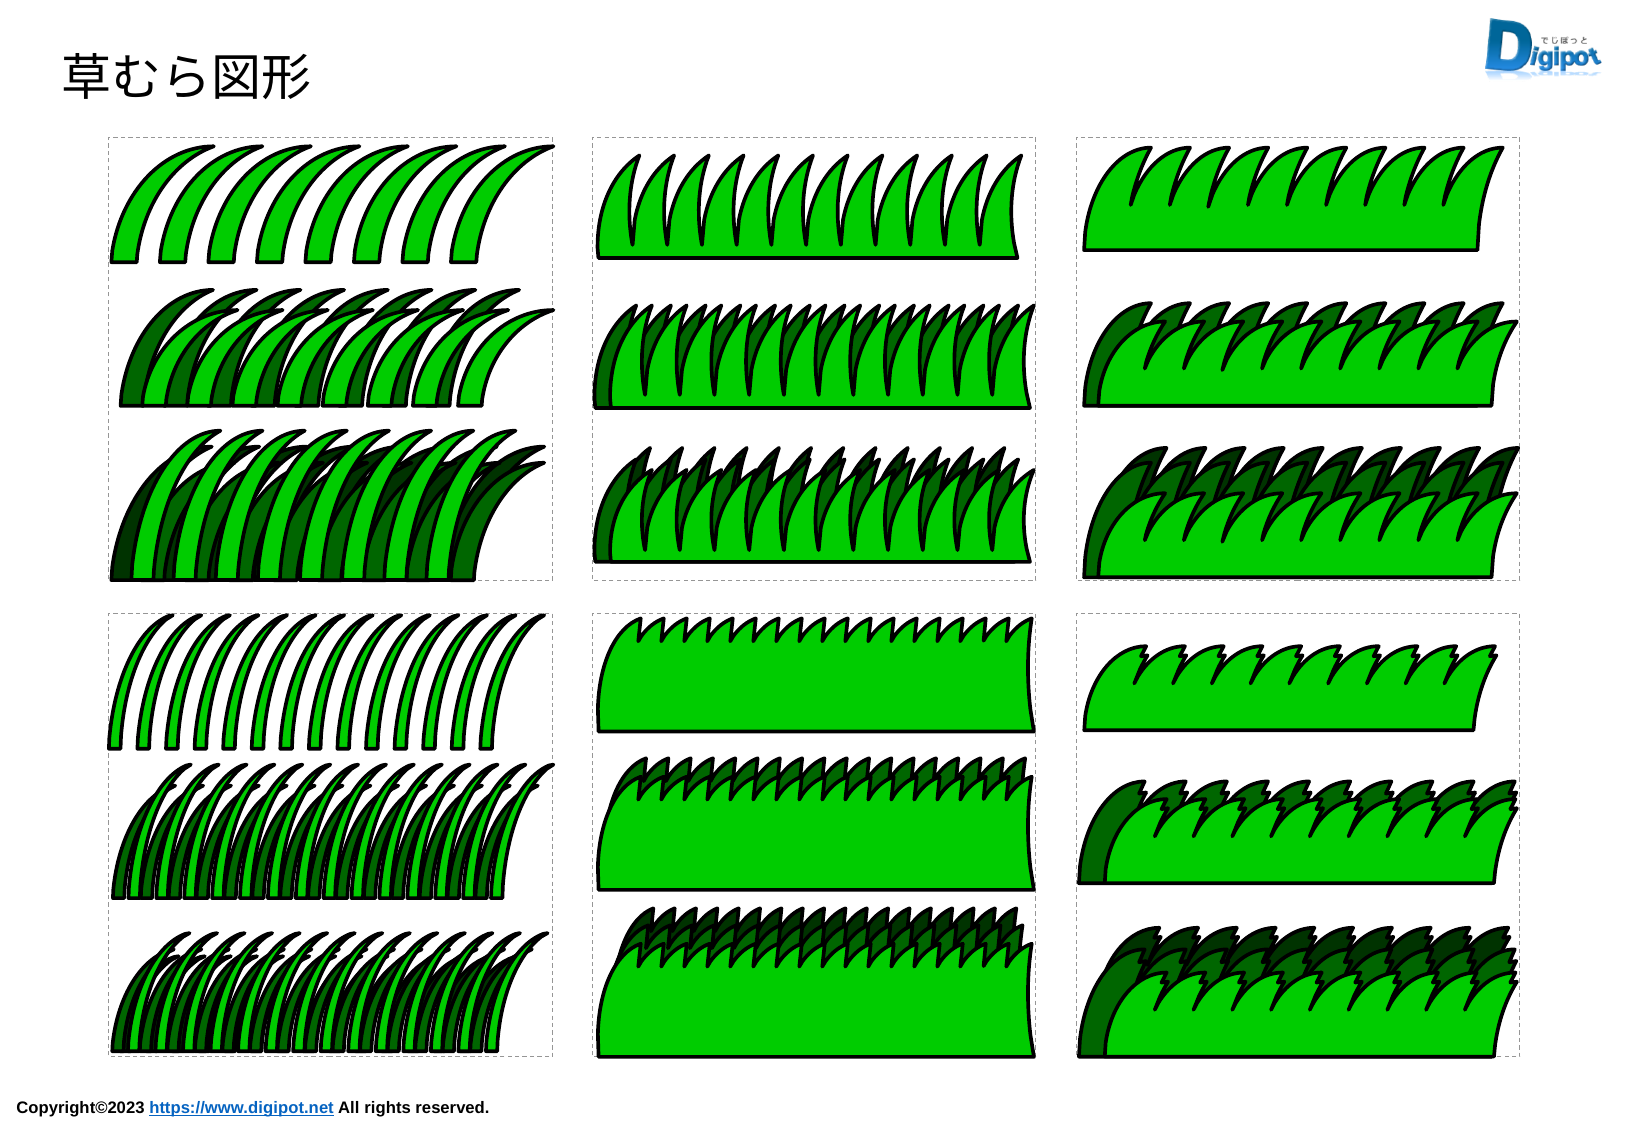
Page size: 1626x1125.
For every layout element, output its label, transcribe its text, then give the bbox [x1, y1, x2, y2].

text_box [166, 615, 230, 749]
text_box [394, 615, 459, 749]
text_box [120, 289, 554, 406]
text_box [194, 615, 259, 749]
text_box [366, 615, 430, 749]
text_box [1084, 303, 1517, 406]
text_box [256, 146, 360, 263]
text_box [597, 758, 1034, 890]
text_box [108, 615, 173, 749]
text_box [112, 764, 554, 899]
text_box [1078, 781, 1517, 884]
text_box [280, 615, 345, 749]
text_box [1084, 646, 1497, 731]
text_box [1078, 927, 1517, 1057]
text_box [337, 615, 402, 749]
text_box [1084, 447, 1519, 578]
text_box [111, 146, 214, 263]
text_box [594, 305, 1034, 408]
text_box [451, 615, 516, 749]
picture [1485, 18, 1602, 82]
text_box [208, 146, 311, 263]
text_box [597, 155, 1022, 258]
text_box [480, 615, 545, 749]
text_box 草むら図形 [46, 38, 327, 113]
text_box [353, 146, 457, 263]
text_box [251, 615, 316, 749]
text_box [423, 615, 488, 749]
text_box [305, 146, 408, 263]
text_box [402, 146, 505, 263]
text_box [308, 615, 373, 749]
text_box [223, 615, 288, 749]
text_box [137, 615, 202, 749]
text_box [597, 618, 1034, 732]
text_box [111, 430, 545, 581]
text_box [450, 146, 554, 263]
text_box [594, 447, 1034, 562]
text_box [159, 146, 263, 263]
text_box [1084, 147, 1503, 251]
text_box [597, 908, 1034, 1057]
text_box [112, 933, 548, 1052]
